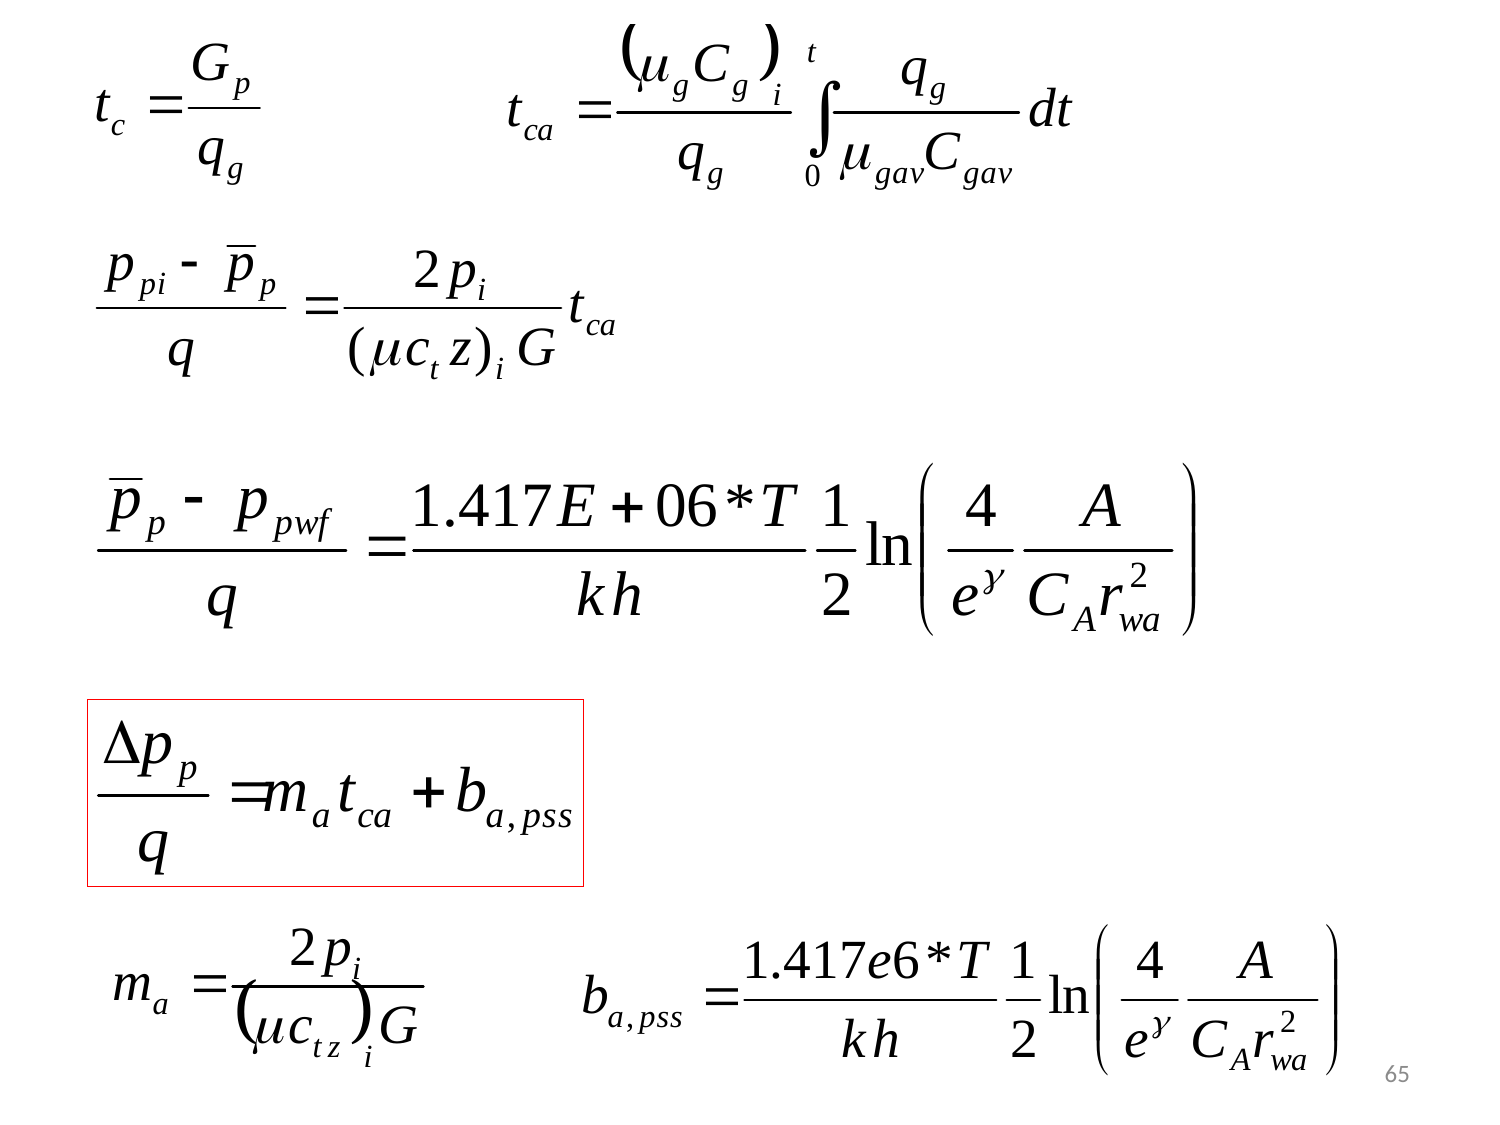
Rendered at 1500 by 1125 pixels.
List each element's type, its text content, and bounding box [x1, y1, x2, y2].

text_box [87, 449, 1213, 651]
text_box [87, 699, 585, 887]
slide_number 65 [1074, 1042, 1425, 1103]
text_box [574, 912, 1357, 1088]
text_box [87, 24, 273, 196]
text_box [87, 224, 629, 397]
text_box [93, 912, 437, 1080]
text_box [499, 24, 1083, 201]
